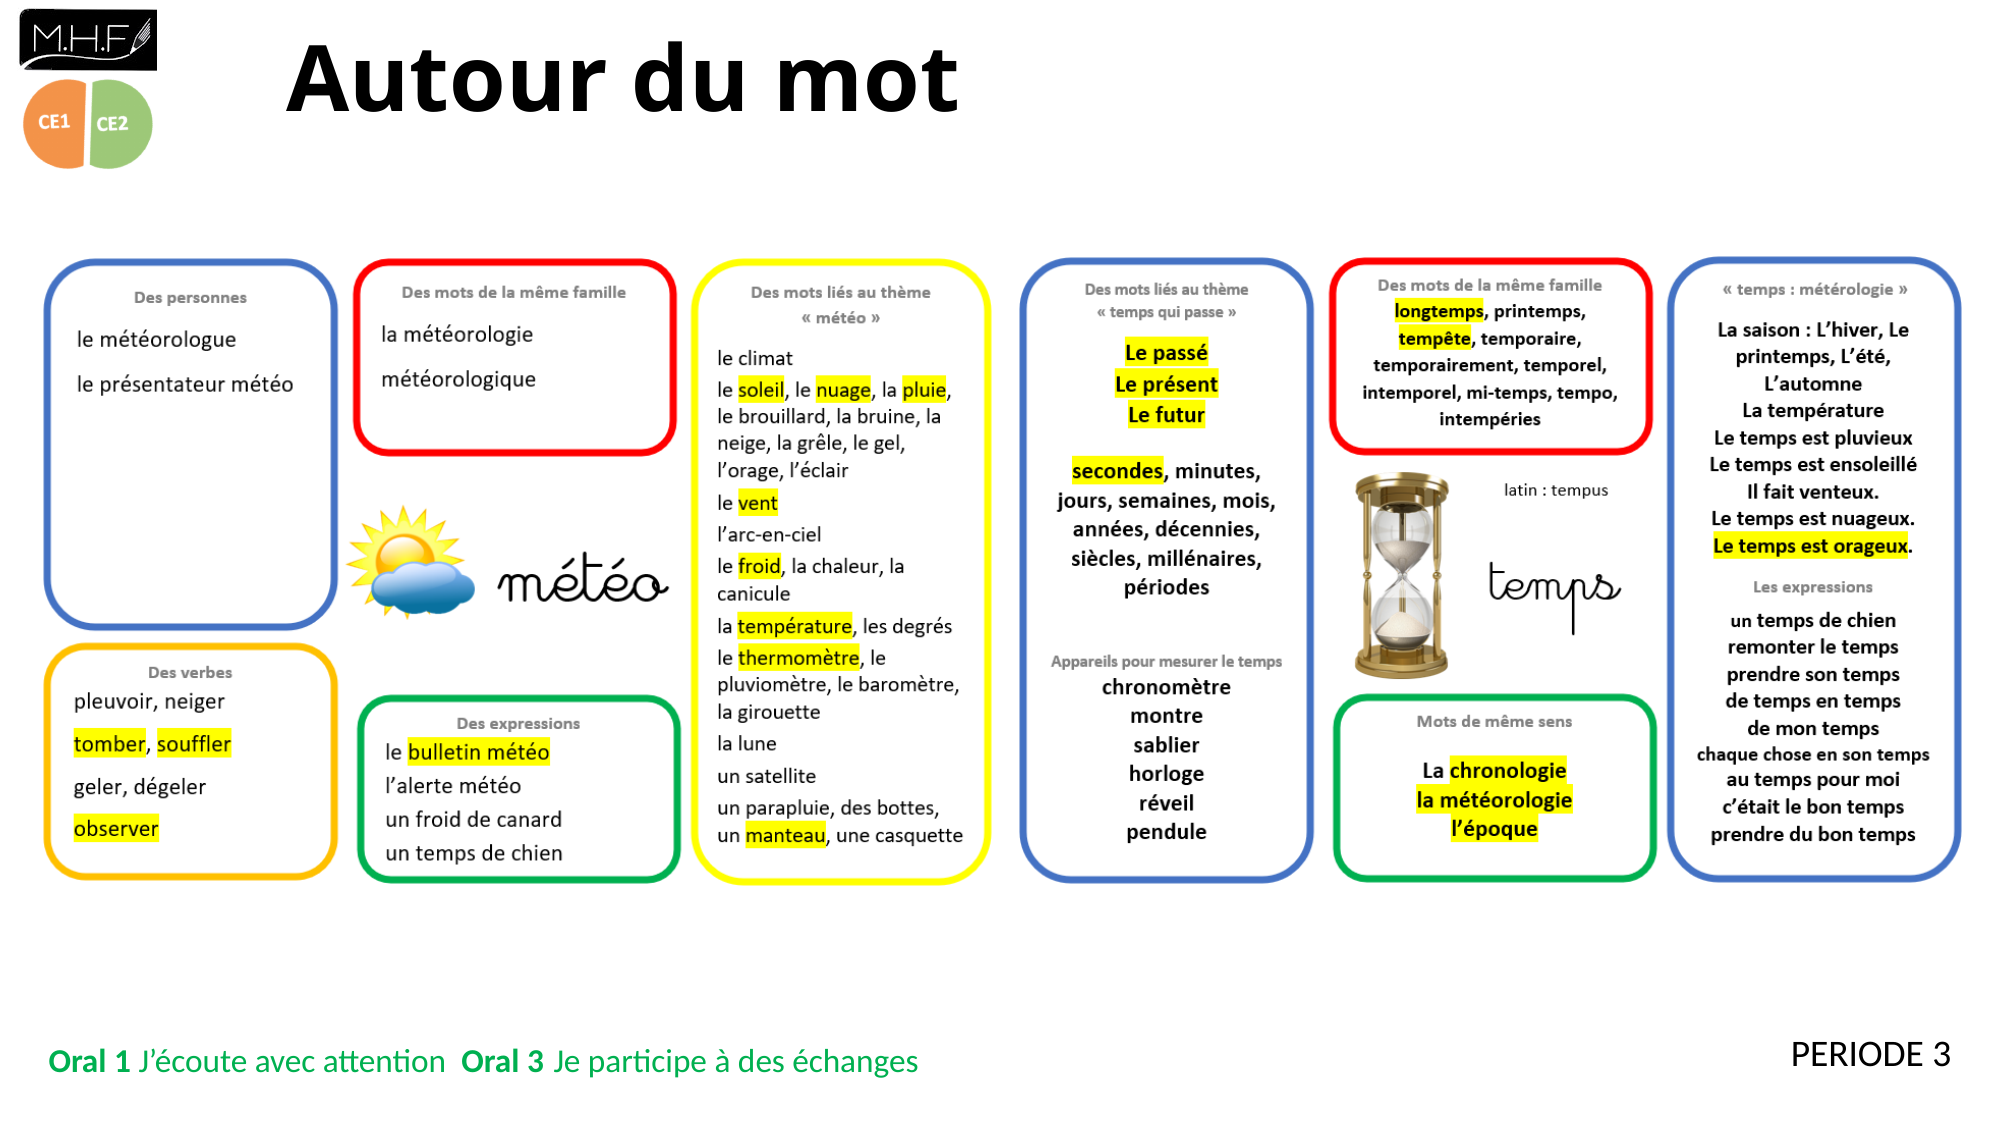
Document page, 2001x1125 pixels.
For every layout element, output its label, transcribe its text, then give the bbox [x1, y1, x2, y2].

picture [34, 251, 1000, 889]
text_box PERIODE 3 [1362, 1021, 1967, 1082]
picture [1016, 251, 1966, 889]
title Autour du mot [271, 7, 1818, 156]
picture [1, 7, 177, 207]
text_box Oral 1 J’écoute avec attention Oral 3 Je participe à des échanges [33, 1023, 1034, 1088]
